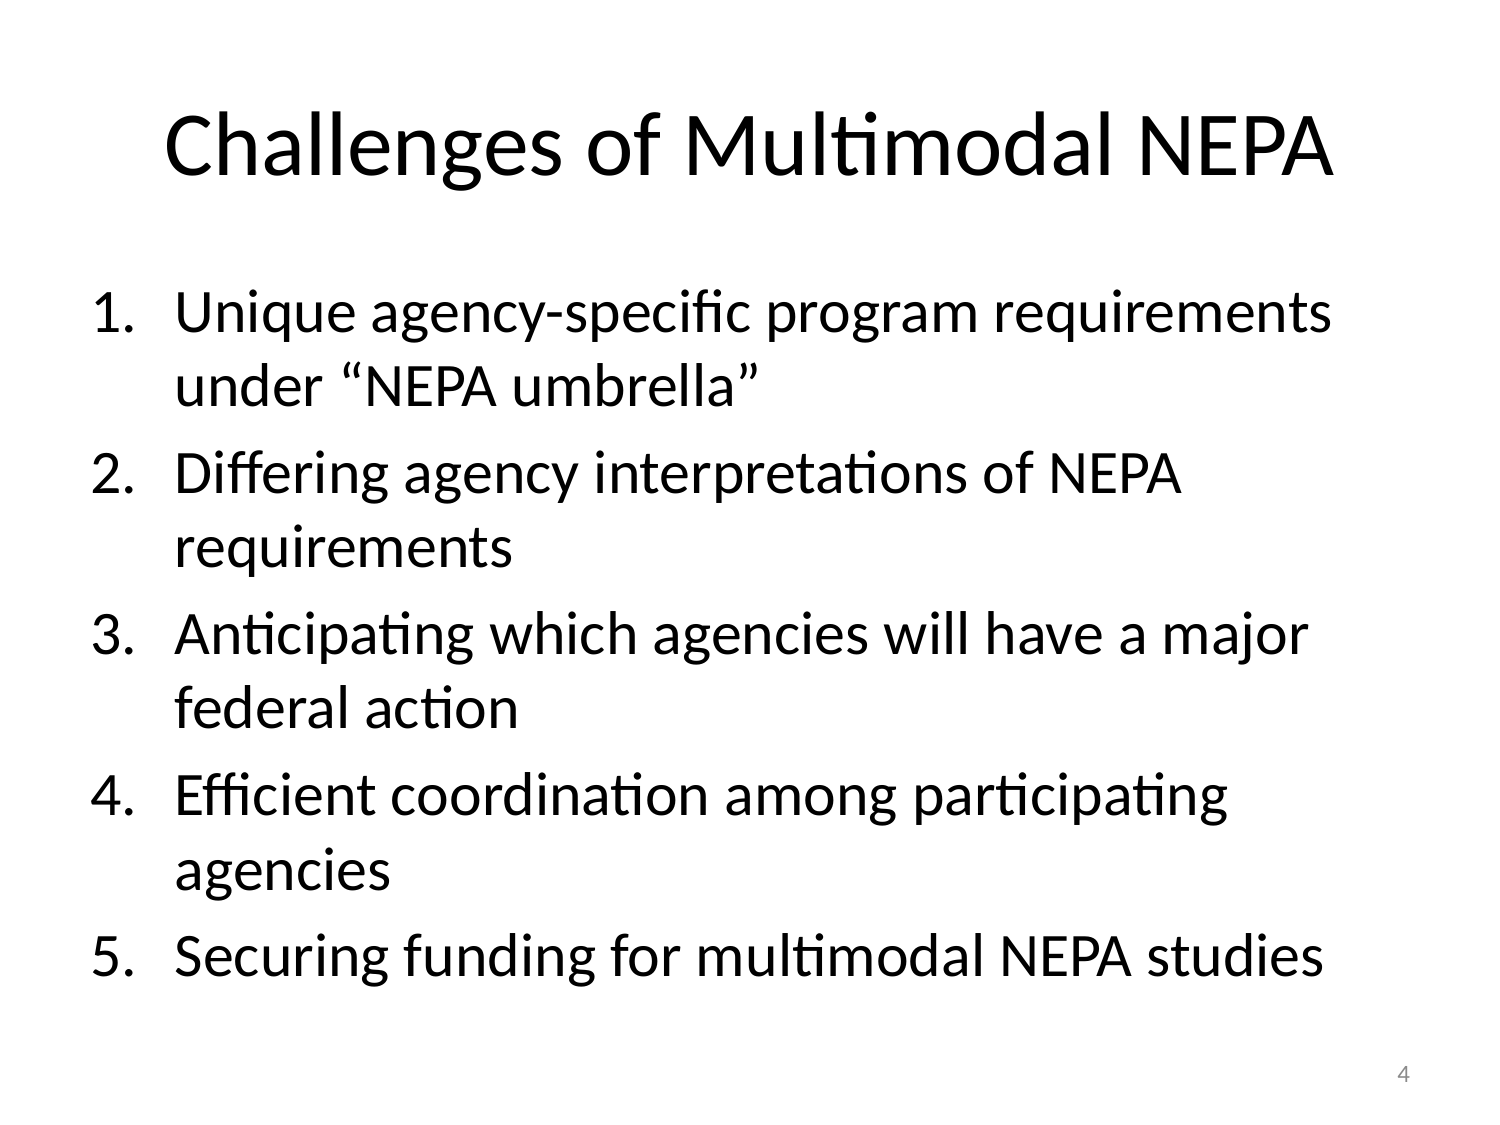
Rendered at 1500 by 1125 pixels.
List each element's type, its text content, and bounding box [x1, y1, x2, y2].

slide_number 4 [1074, 1042, 1425, 1103]
title Challenges of Multimodal NEPA [75, 45, 1425, 233]
list Unique agency-specific program requirements under “NEPA umbrella” Differing agency interpretations of NEPA requirements Anticipating which agencies will have a major federal action Efficient coordination among participating agencies Securing funding for multimodal NEPA studies [75, 262, 1425, 1005]
